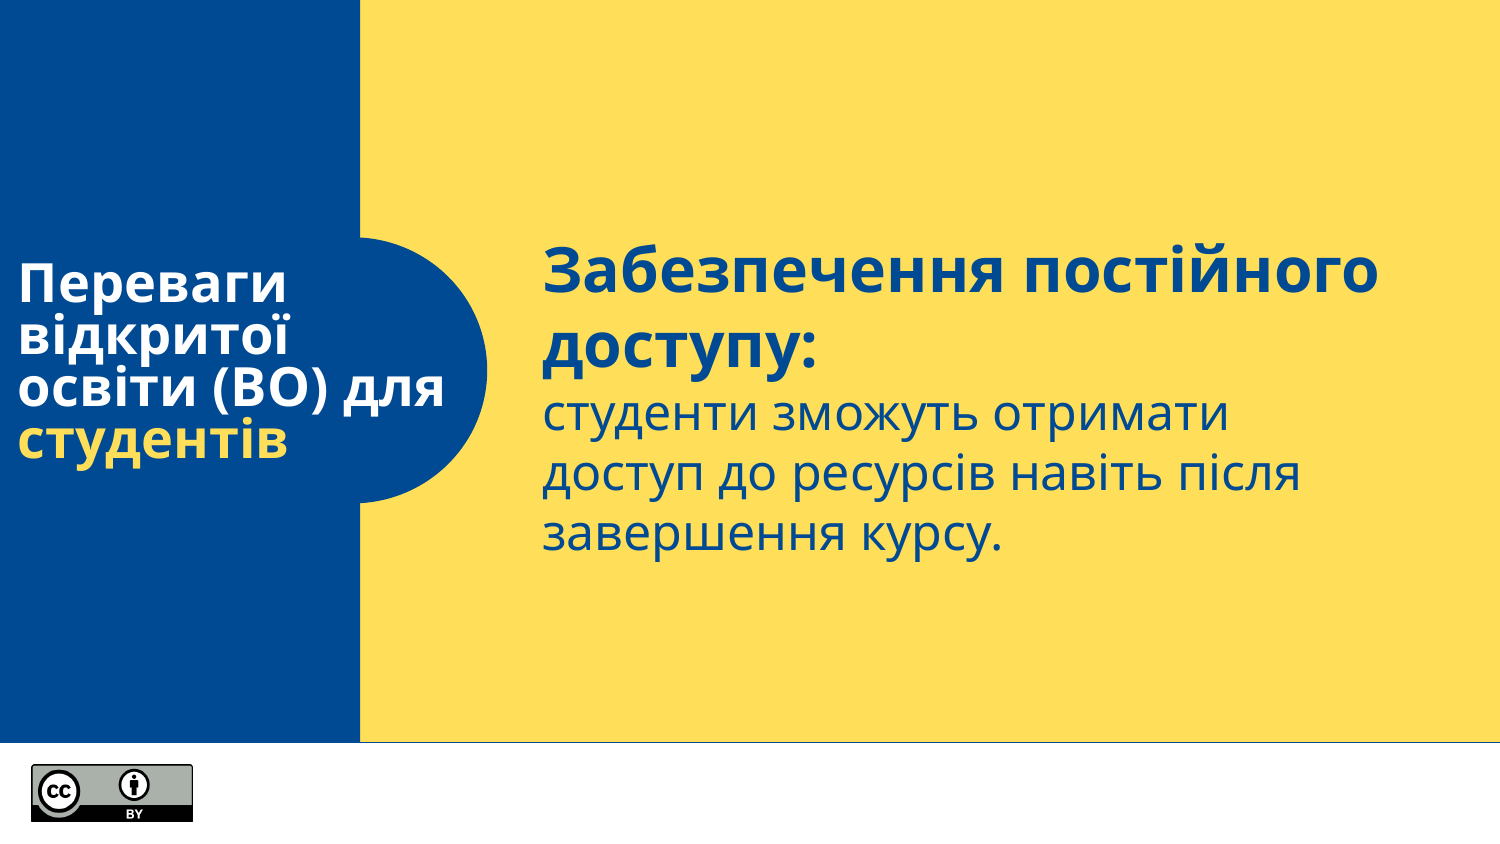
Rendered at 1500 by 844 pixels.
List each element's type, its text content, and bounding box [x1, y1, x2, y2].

text_box Переваги відкритої освіти (BO) для студентів [3, 246, 480, 484]
text_box [282, 484, 423, 504]
picture [31, 764, 193, 822]
text_box [480, 327, 488, 414]
text_box [304, 237, 401, 246]
text_box [0, 750, 1500, 844]
text_box Забезпечення постійного доступу: студенти зможуть отримати доступ до ресурсів навіть після завершення курсу. [527, 215, 1420, 665]
text_box [0, 0, 361, 742]
